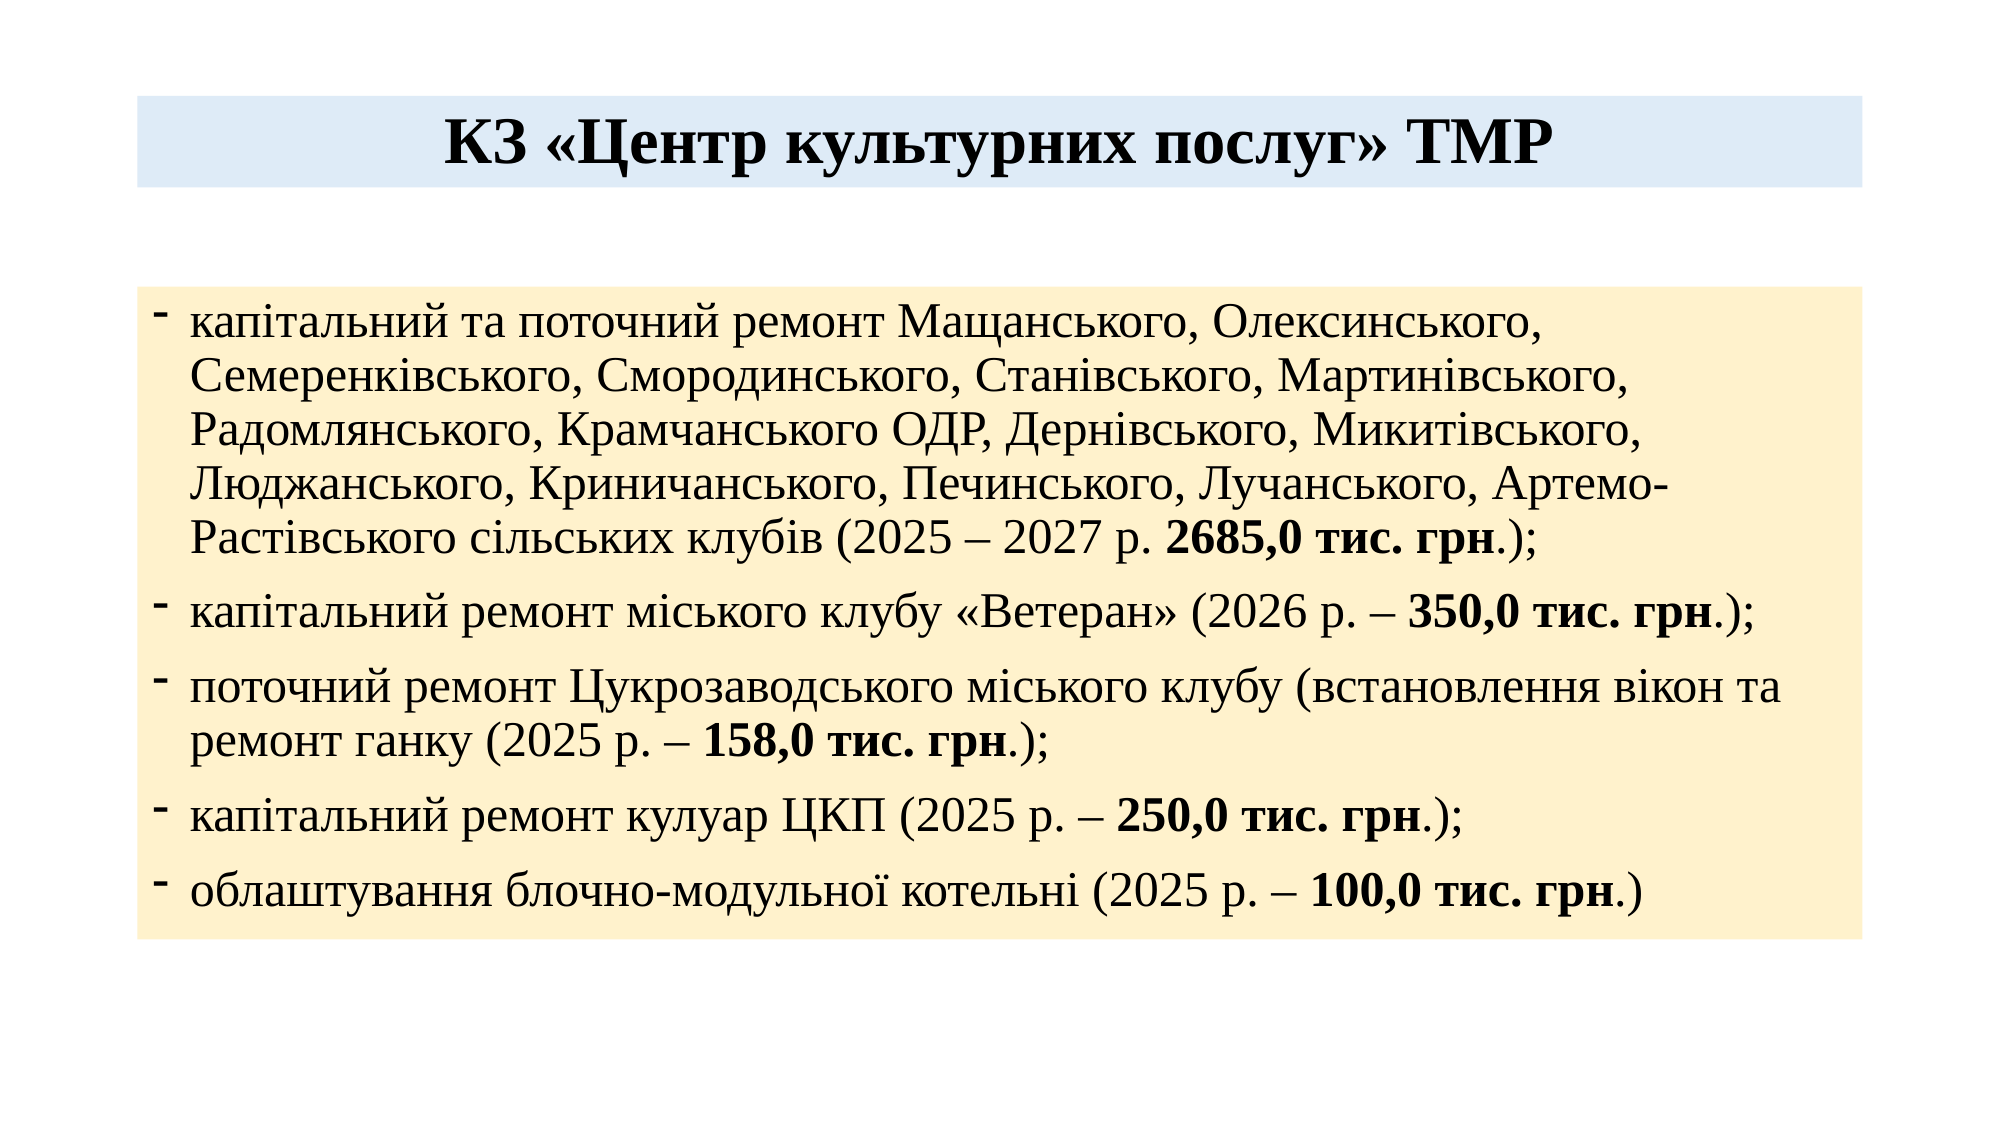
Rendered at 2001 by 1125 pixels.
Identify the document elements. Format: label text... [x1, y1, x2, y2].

title КЗ «Центр культурних послуг» ТМР [137, 95, 1863, 188]
list капітальний та поточний ремонт Мащанського, Олексинського, Семеренківського, Смородинського, Станівського, Мартинівського, Радомлянського, Крамчанського ОДР, Дернівського, Микитівського, Люджанського, Криничанського, Печинського, Лучанського, Артемо-Растівського сільських клубів (2025 – 2027 р. 2685,0 тис. грн.); капітальний ремонт міського клубу «Ветеран» (2026 р. – 350,0 тис. грн.); поточний ремонт Цукрозаводського міського клубу (встановлення вікон та ремонт ганку (2025 р. – 158,0 тис. грн.); капітальний ремонт кулуар ЦКП (2025 р. – 250,0 тис. грн.); облаштування блочно-модульної котельні (2025 р. – 100,0 тис. грн.) [137, 286, 1863, 940]
